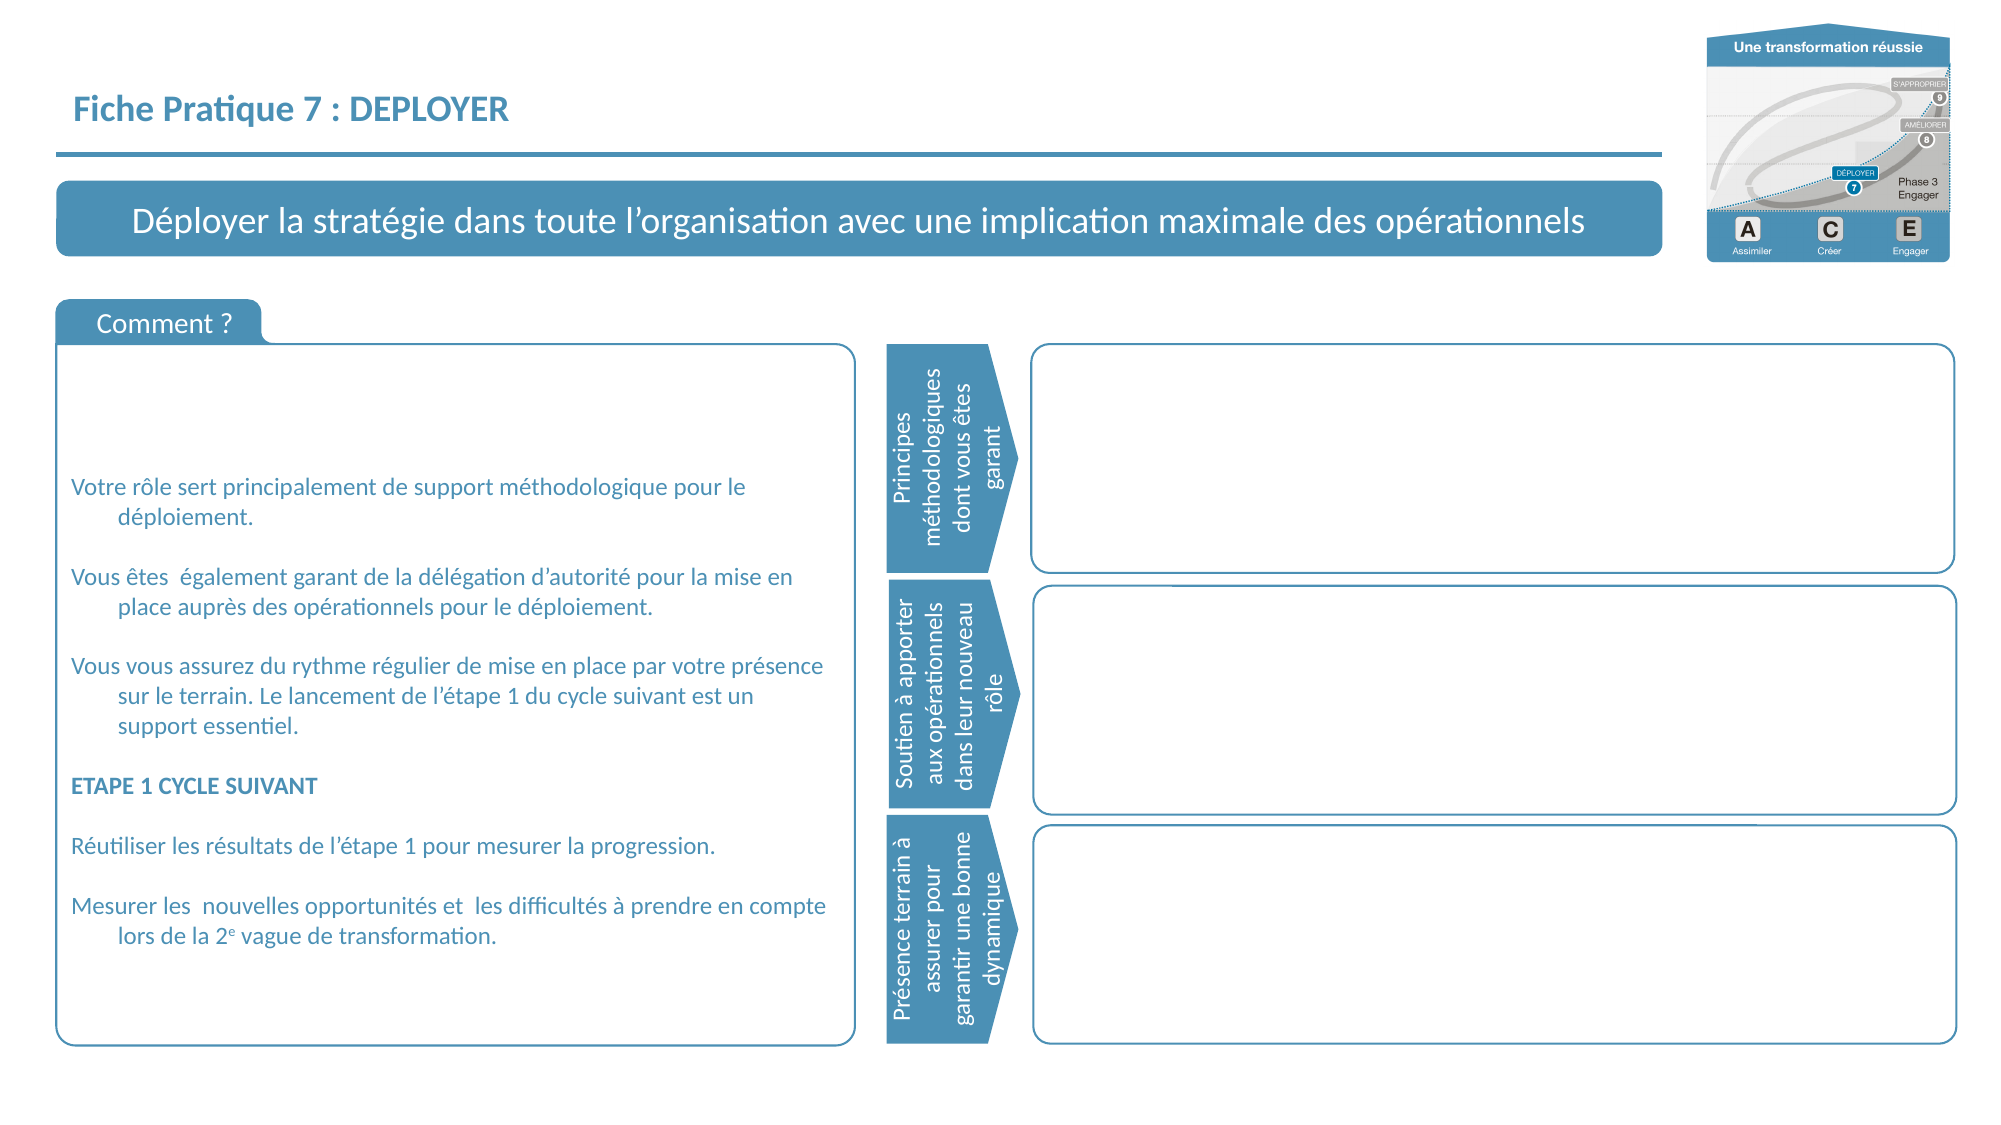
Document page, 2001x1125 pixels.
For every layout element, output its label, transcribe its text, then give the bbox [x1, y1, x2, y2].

picture [1703, 20, 1955, 267]
text_box Comment ? [55, 299, 275, 343]
text_box Déployer la stratégie dans toute l’organisation avec une implication maximale des opérationnels [55, 179, 1664, 258]
text_box Présence terrain à assurer pour garantir une bonne dynamique [885, 813, 1020, 1045]
text_box Votre rôle sert principalement de support méthodologique pour le déploiement. Vous êtes également garant de la délégation d’autorité pour la mise en place auprès des opérationnels pour le déploiement. Vous vous assurez du rythme régulier de mise en place par votre présence sur le terrain. Le lancement de l’étape 1 du cycle suivant est un support essentiel. ETAPE 1 CYCLE SUIVANT Réutiliser les résultats de l’étape 1 pour mesurer la progression. Mesurer les nouvelles opportunités et les difficultés à prendre en compte lors de la 2e vague de transformation. [55, 343, 856, 1047]
text_box [1032, 824, 1958, 1045]
text_box [1032, 584, 1958, 816]
text_box Principes méthodologiques dont vous êtes garant [885, 343, 1020, 574]
text_box Soutien à apporter aux opérationnels dans leur nouveau rôle [887, 578, 1022, 810]
text_box Fiche Pratique 7 : DEPLOYER [58, 76, 525, 136]
text_box [1030, 343, 1956, 574]
